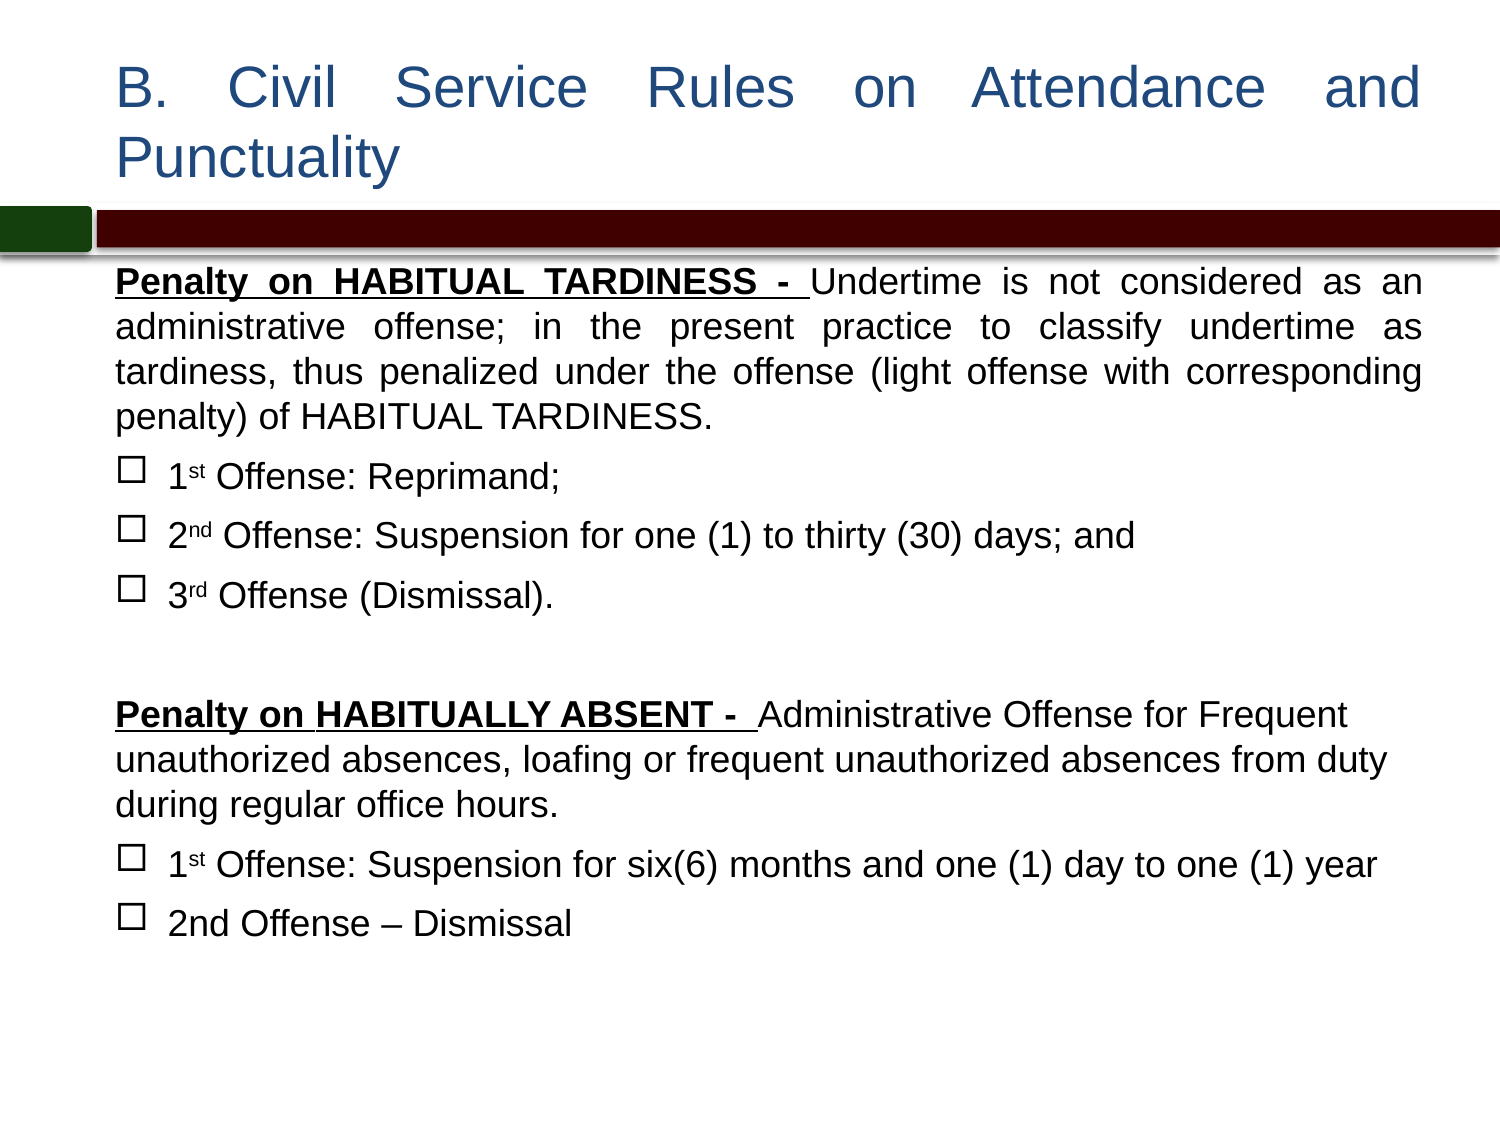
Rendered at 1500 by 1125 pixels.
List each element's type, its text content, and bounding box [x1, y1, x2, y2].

title B. Civil Service Rules on Attendance and Punctuality [100, 37, 1438, 200]
list Penalty on HABITUAL TARDINESS - Undertime is not considered as an administrative offense; in the present practice to classify undertime as tardiness, thus penalized under the offense (light offense with corresponding penalty) of HABITUAL TARDINESS. 1st Offense: Reprimand; 2nd Offense: Suspension for one (1) to thirty (30) days; and 3rd Offense (Dismissal). Penalty on Habitually Absent - Administrative Offense for Frequent unauthorized absences, loafing or frequent unauthorized absences from duty during regular office hours. 1st Offense: Suspension for six(6) months and one (1) day to one (1) year 2nd Offense – Dismissal [100, 249, 1438, 975]
